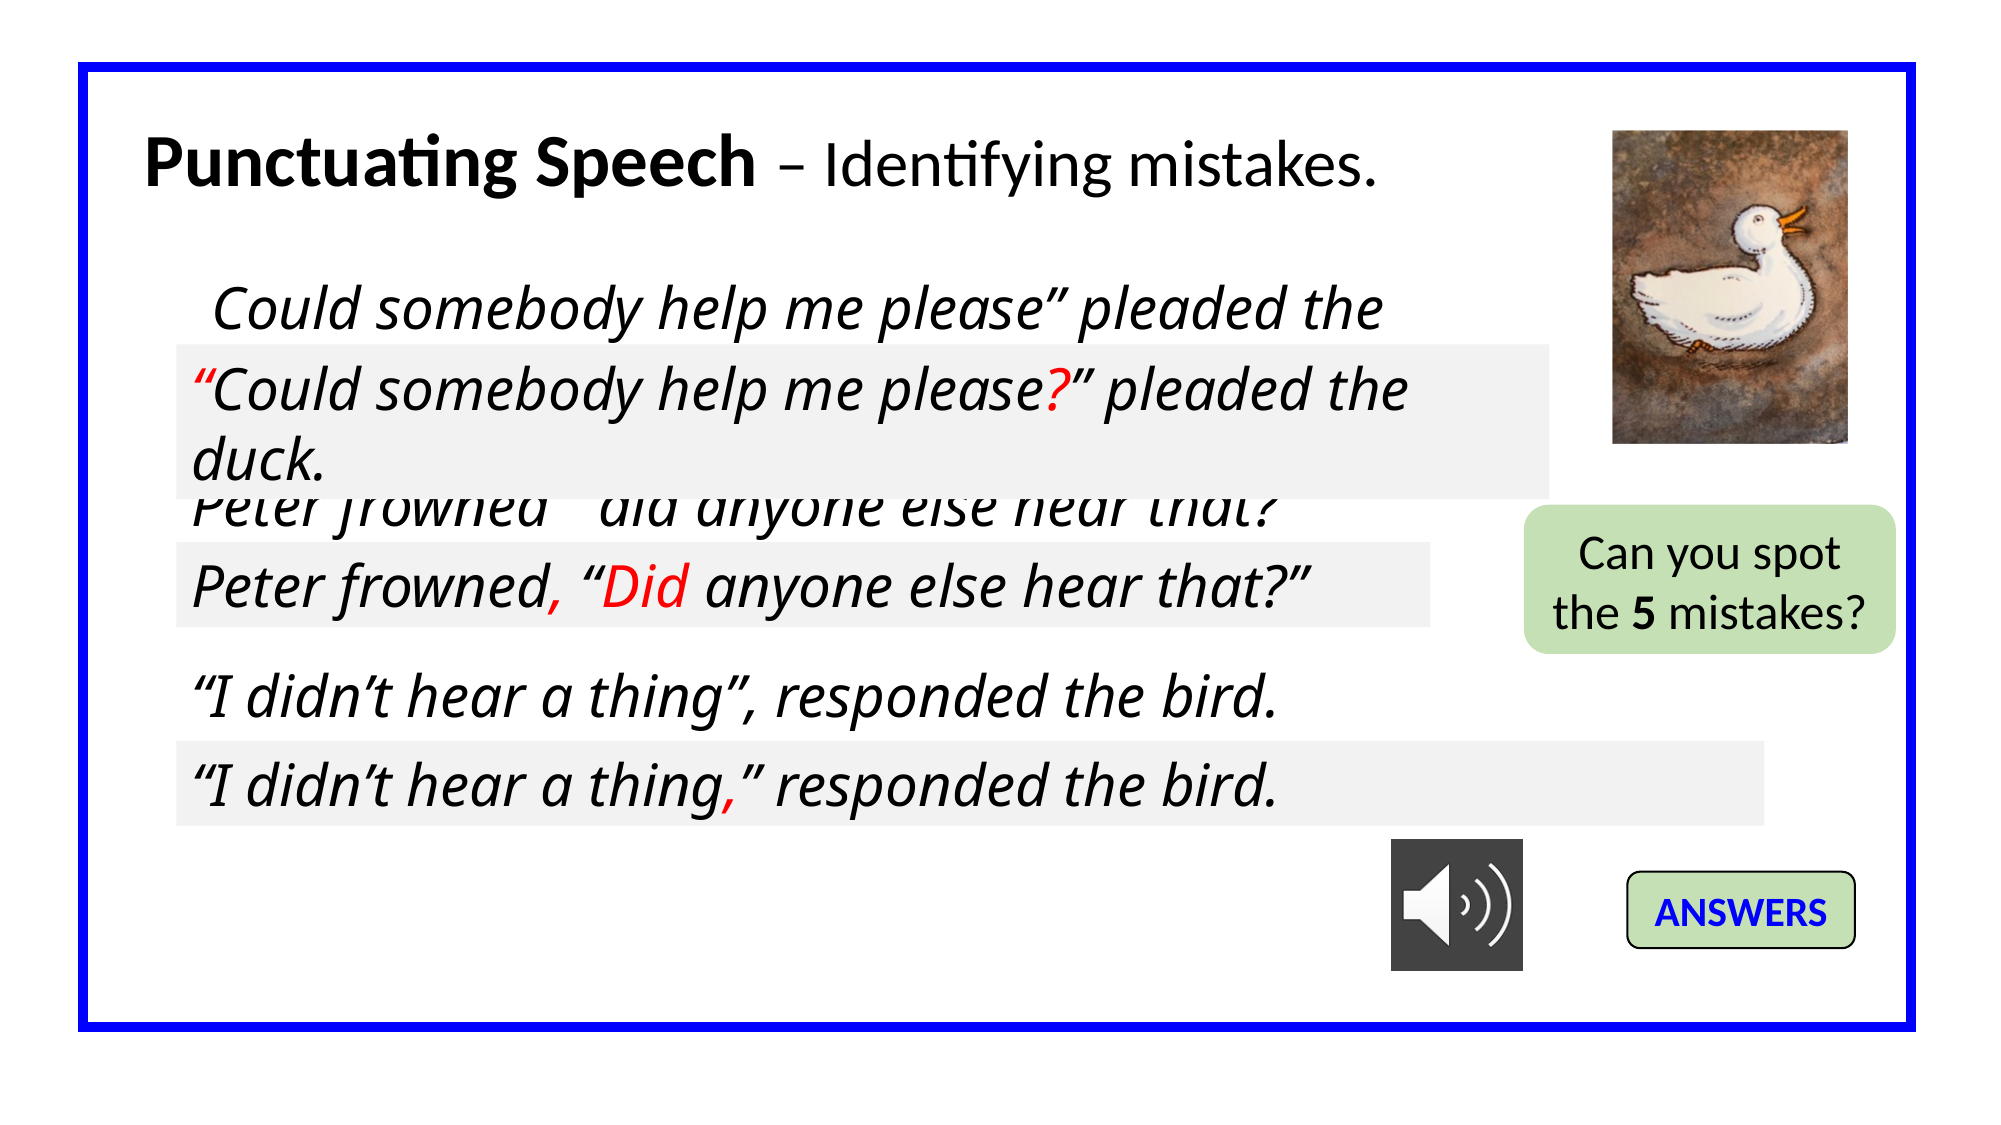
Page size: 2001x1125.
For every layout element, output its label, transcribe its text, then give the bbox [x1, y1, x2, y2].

text_box “Could somebody help me please” pleaded the duck. [176, 263, 1485, 344]
text_box Peter frowned, “Did anyone else hear that?” [176, 542, 1431, 627]
text_box ANSWERS [1626, 870, 1856, 950]
text_box “Could somebody help me please?” pleaded the duck. [176, 344, 1550, 500]
text_box Can you spot the 5 mistakes? [1523, 504, 1896, 654]
text_box Punctuating Speech – Identifying mistakes. [129, 103, 1865, 209]
text_box “I didn’t hear a thing,” responded the bird. [176, 740, 1765, 826]
text_box [82, 66, 1912, 1028]
picture [1390, 838, 1524, 972]
picture [1573, 131, 1887, 443]
text_box Peter frowned, “did anyone else hear that?” [176, 500, 1431, 542]
text_box “I didn’t hear a thing”, responded the bird. [176, 651, 1741, 737]
